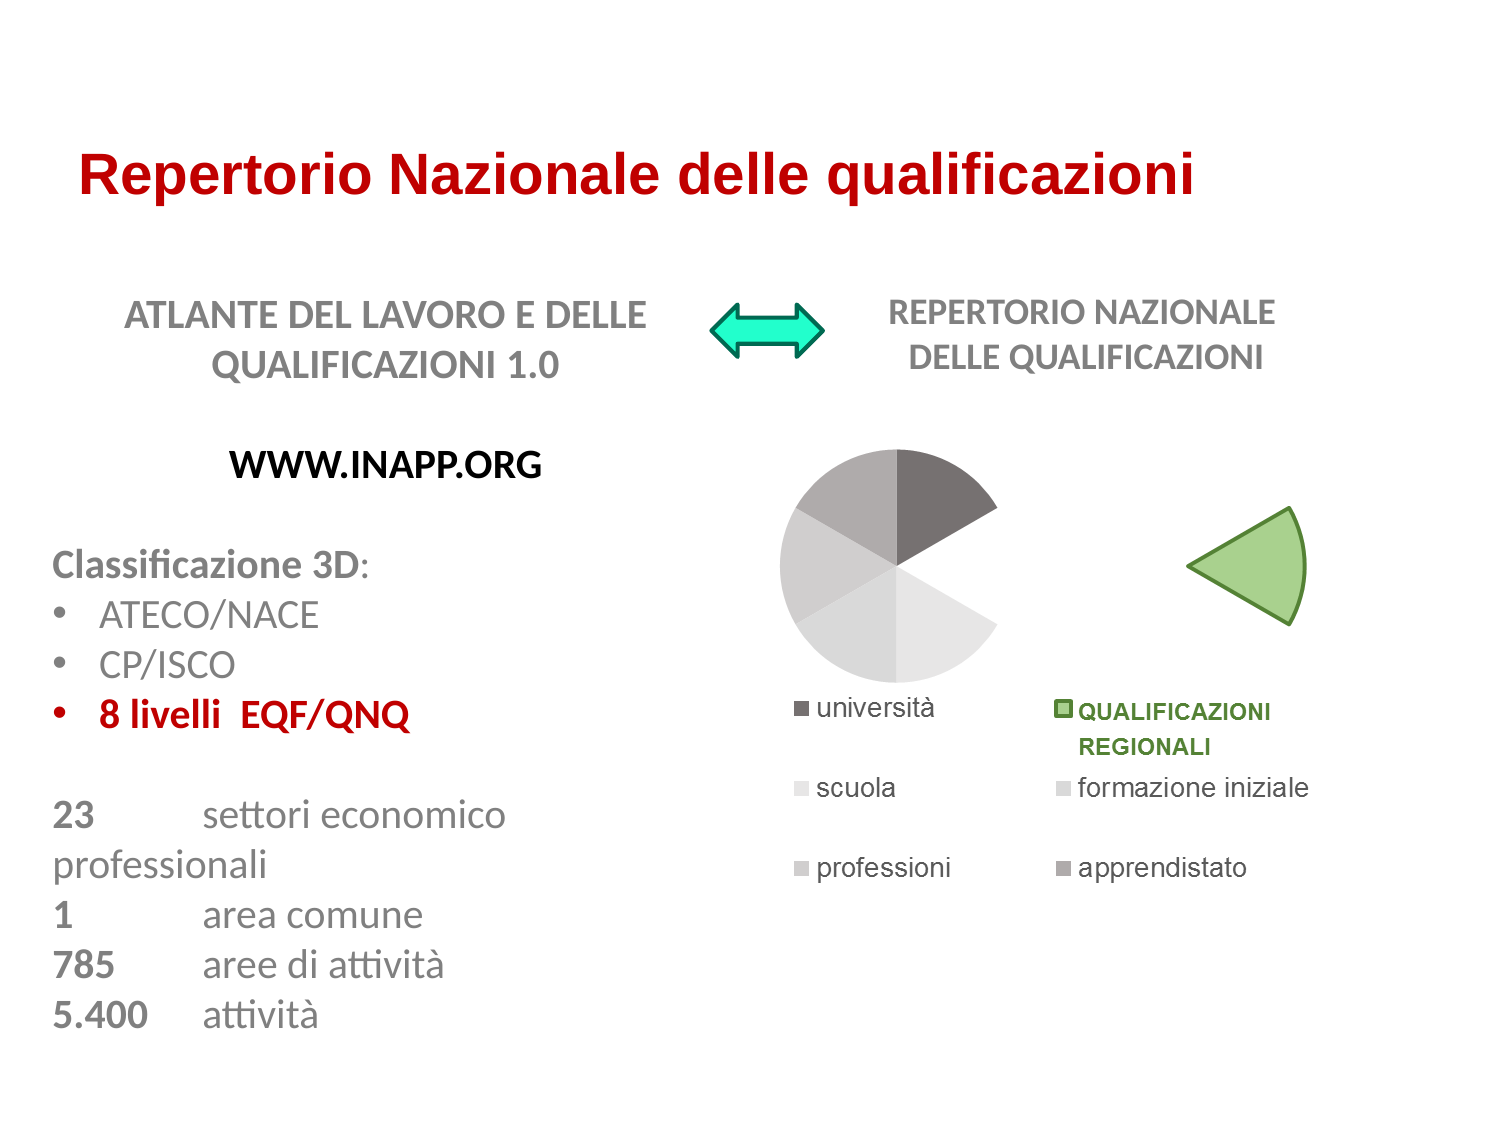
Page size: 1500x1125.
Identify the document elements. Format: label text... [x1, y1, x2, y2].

text_box ATLANTE DEL LAVORO E DELLE QUALIFICAZIONI 1.0 WWW.INAPP.ORG Classificazione 3D: ATECO/NACE CP/ISCO 8 livelli EQF/QNQ 23 settori economico professionali 1 area comune 785 aree di attività 5.400 attività [37, 279, 734, 1090]
text_box Repertorio Nazionale delle qualificazioni [63, 128, 1360, 214]
text_box [709, 302, 825, 359]
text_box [733, 376, 1360, 910]
text_box REPERTORIO NAZIONALE DELLE QUALIFICAZIONI [692, 279, 1482, 1004]
